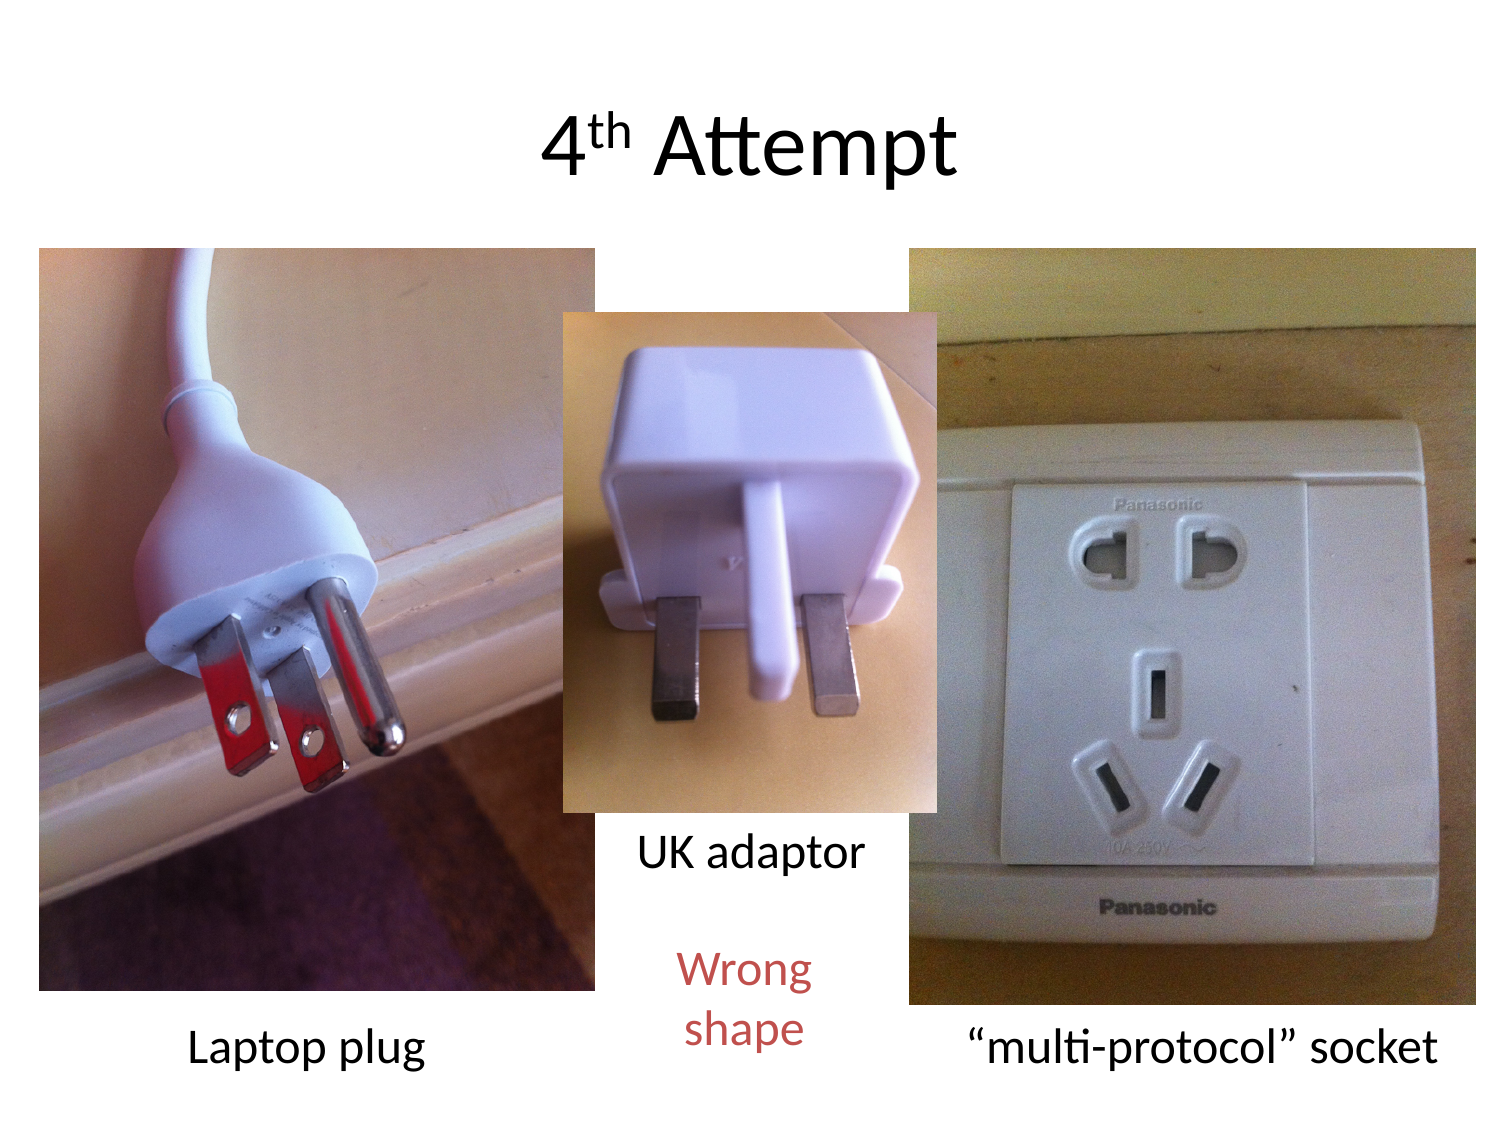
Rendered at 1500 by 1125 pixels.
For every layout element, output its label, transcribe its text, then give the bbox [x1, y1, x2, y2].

picture [562, 247, 1476, 1006]
text_box “multi-protocol” socket [950, 1014, 1454, 1081]
text_box Wrong shape [661, 1000, 828, 1063]
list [0, 247, 908, 991]
title 4th Attempt [75, 45, 1425, 233]
text_box Laptop plug [172, 1006, 441, 1081]
